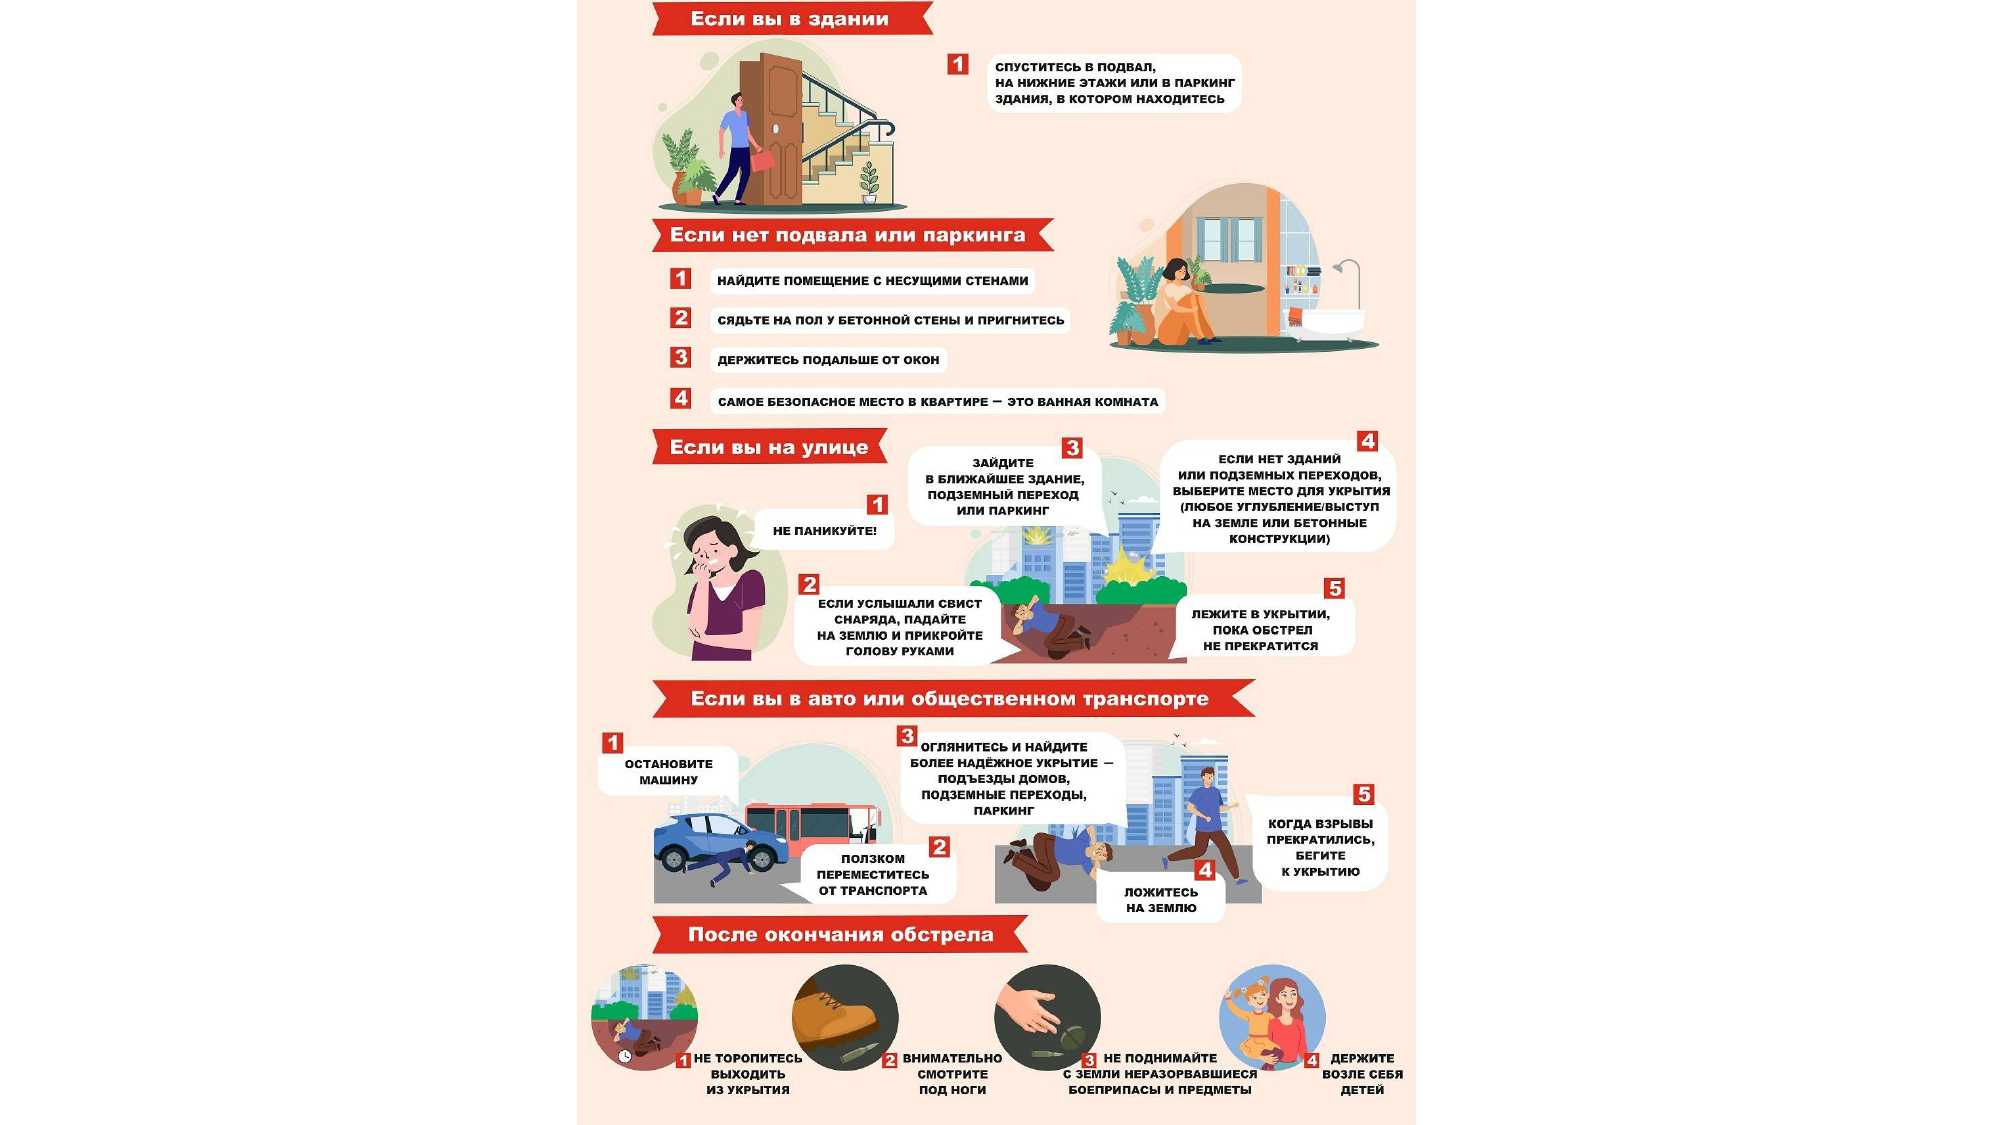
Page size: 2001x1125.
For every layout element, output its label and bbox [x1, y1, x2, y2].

list [577, 0, 1416, 1125]
